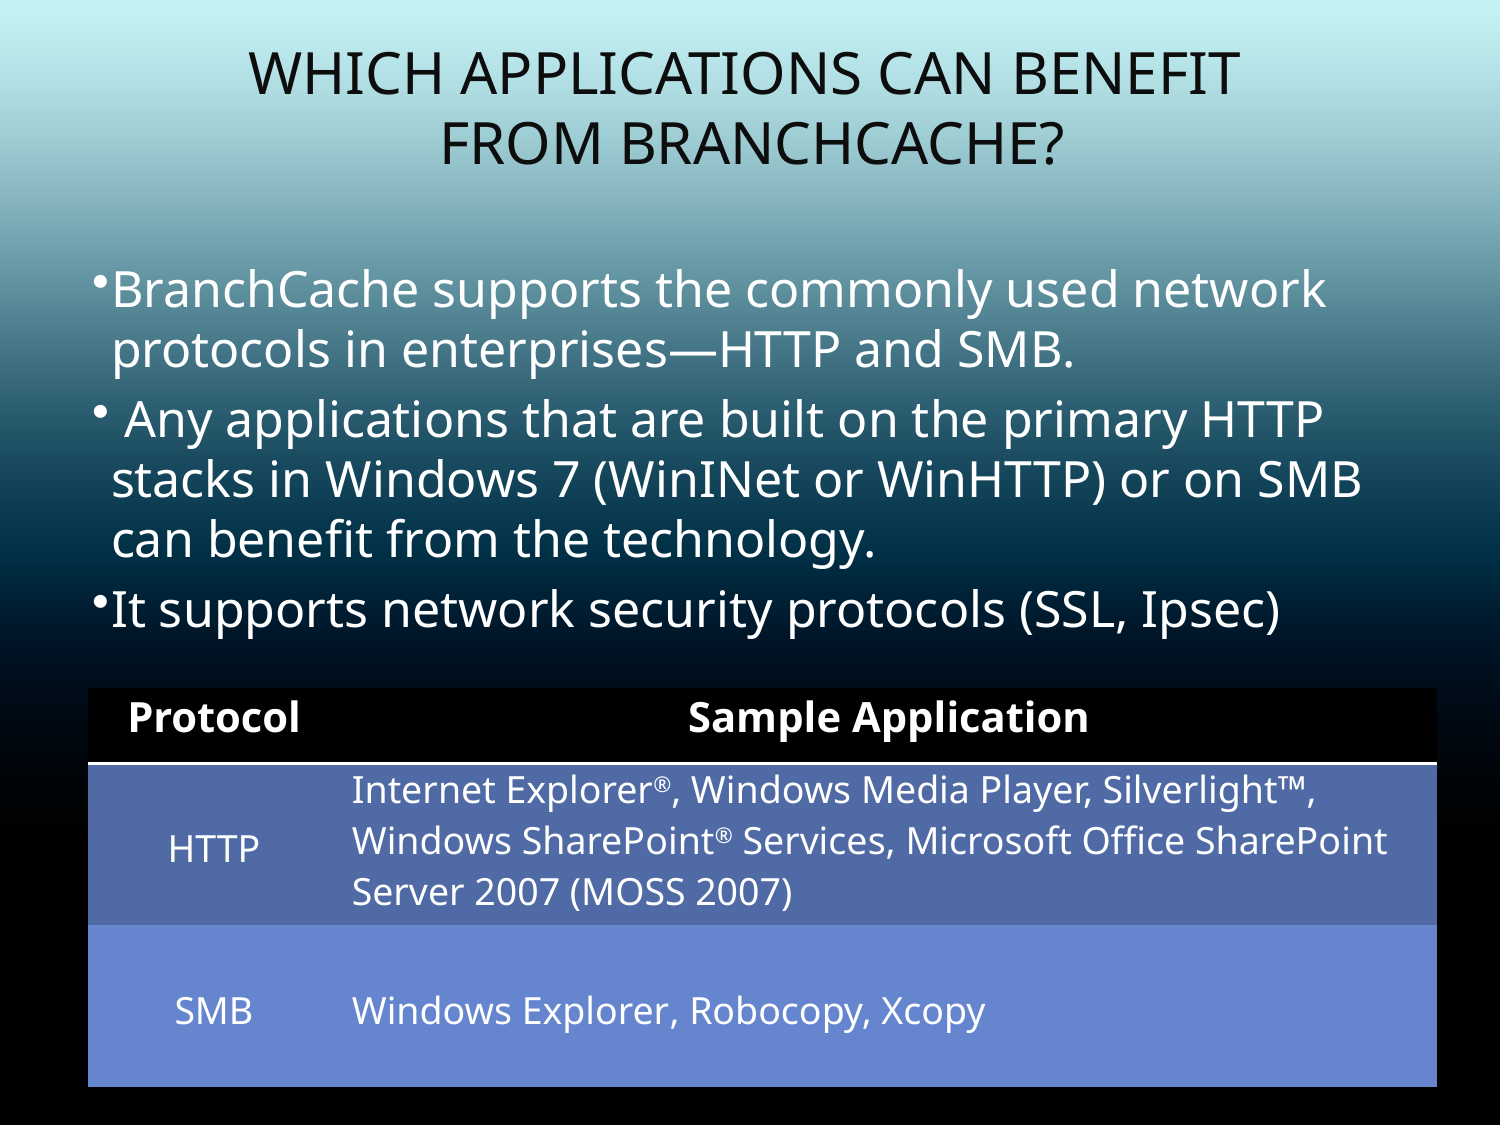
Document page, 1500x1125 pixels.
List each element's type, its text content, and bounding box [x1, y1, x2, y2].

table_header Protocol [88, 688, 341, 762]
table_header Sample Application [341, 688, 1437, 762]
title Which applications can benefit from BranchCache? [76, 49, 1428, 233]
picture [0, 579, 1500, 1125]
table_cell Windows Explorer, Robocopy, Xcopy [341, 925, 1437, 1087]
table_cell Internet Explorer®, Windows Media Player, Silverlight™, Windows SharePoint® Services, Microsoft Office SharePoint Server 2007 (MOSS 2007) [341, 765, 1437, 925]
list BranchCache supports the commonly used network protocols in enterprises—HTTP and SMB. Any applications that are built on the primary HTTP stacks in Windows 7 (WinINet or WinHTTP) or on SMB can benefit from the technology. It supports network security protocols (SSL, Ipsec) [76, 249, 1428, 993]
table_cell SMB [88, 925, 341, 1087]
picture [0, 0, 1500, 526]
table_cell HTTP [88, 765, 341, 925]
